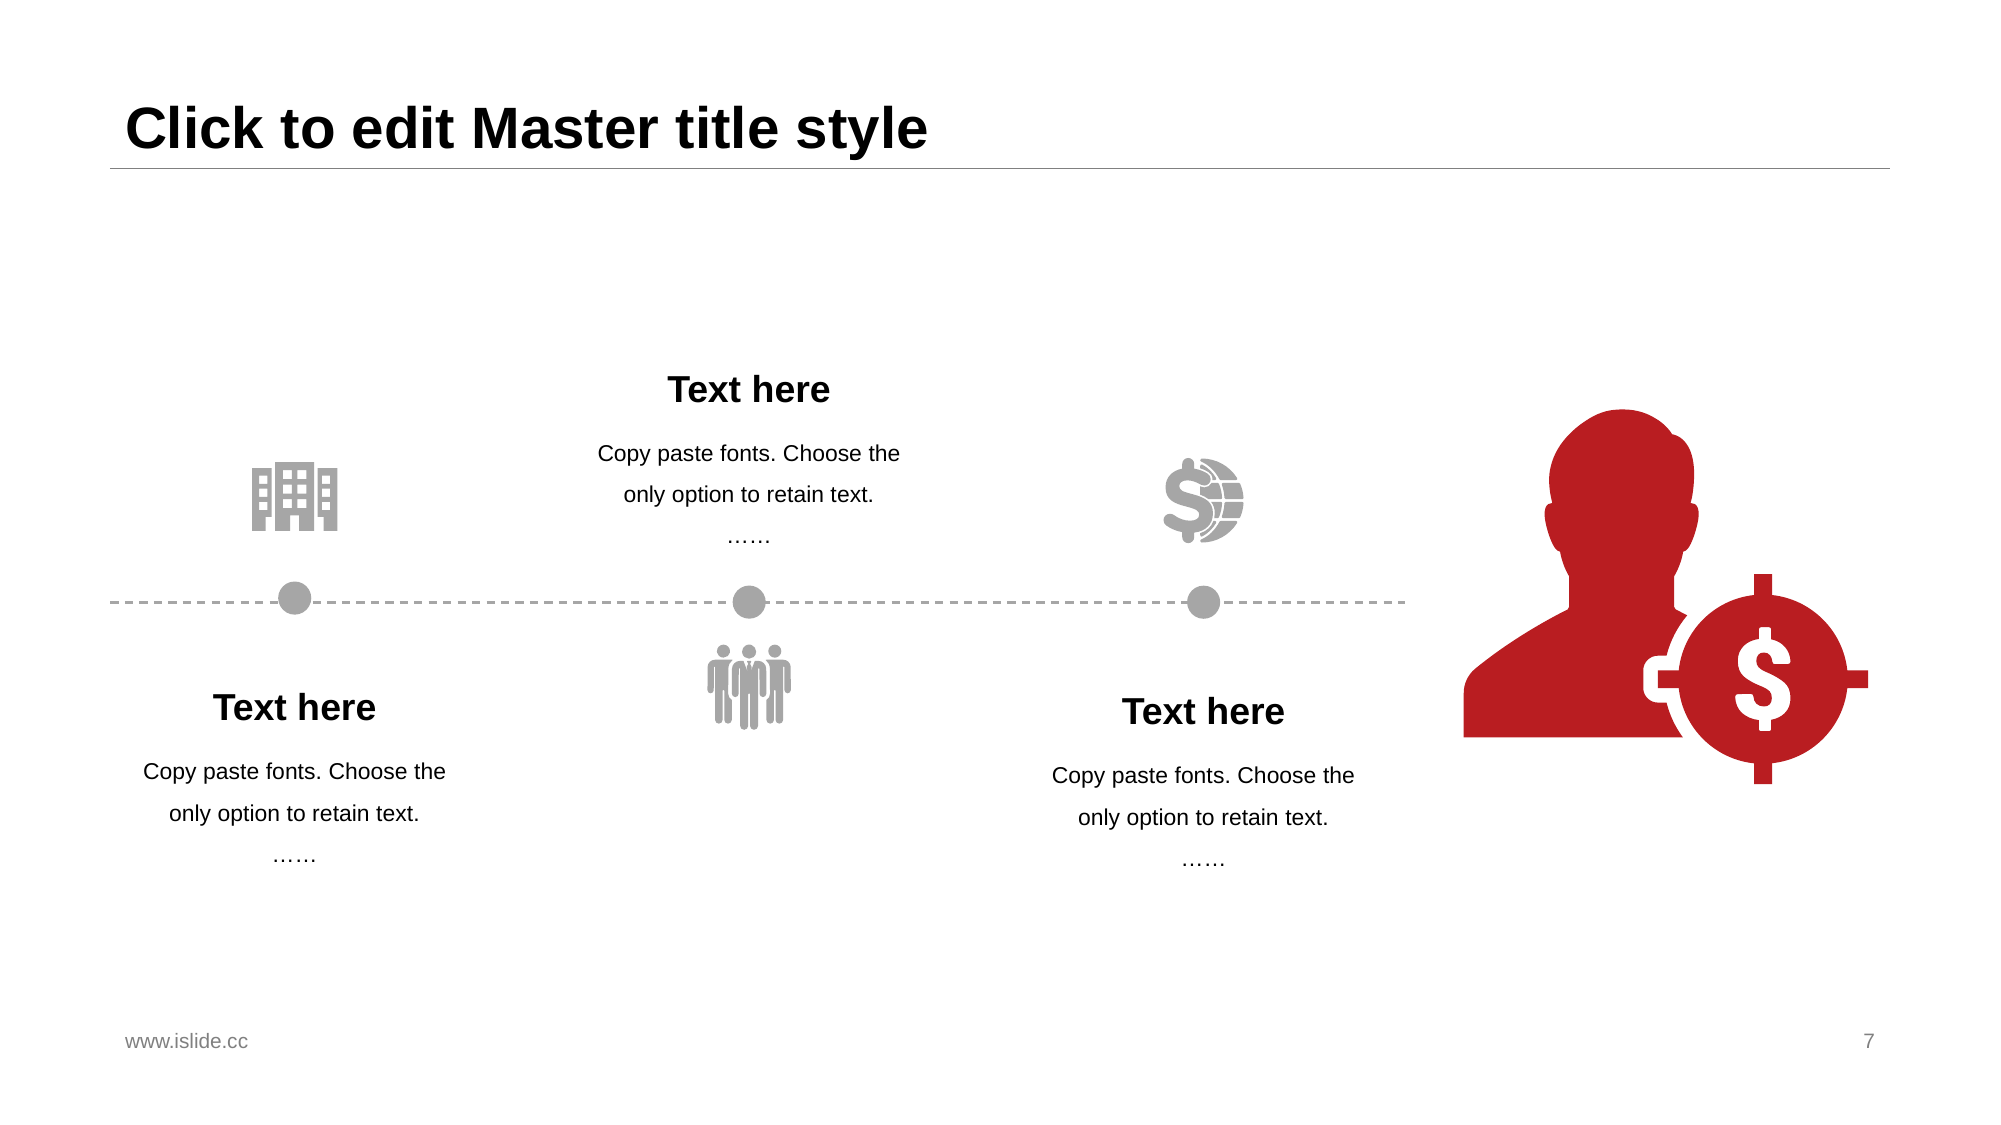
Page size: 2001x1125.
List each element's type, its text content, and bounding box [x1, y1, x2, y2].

title Click to edit Master title style [109, 0, 1890, 169]
slide_number 7 [1412, 1023, 1890, 1058]
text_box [108, 344, 1869, 882]
footer www.islide.cc [109, 1023, 790, 1058]
